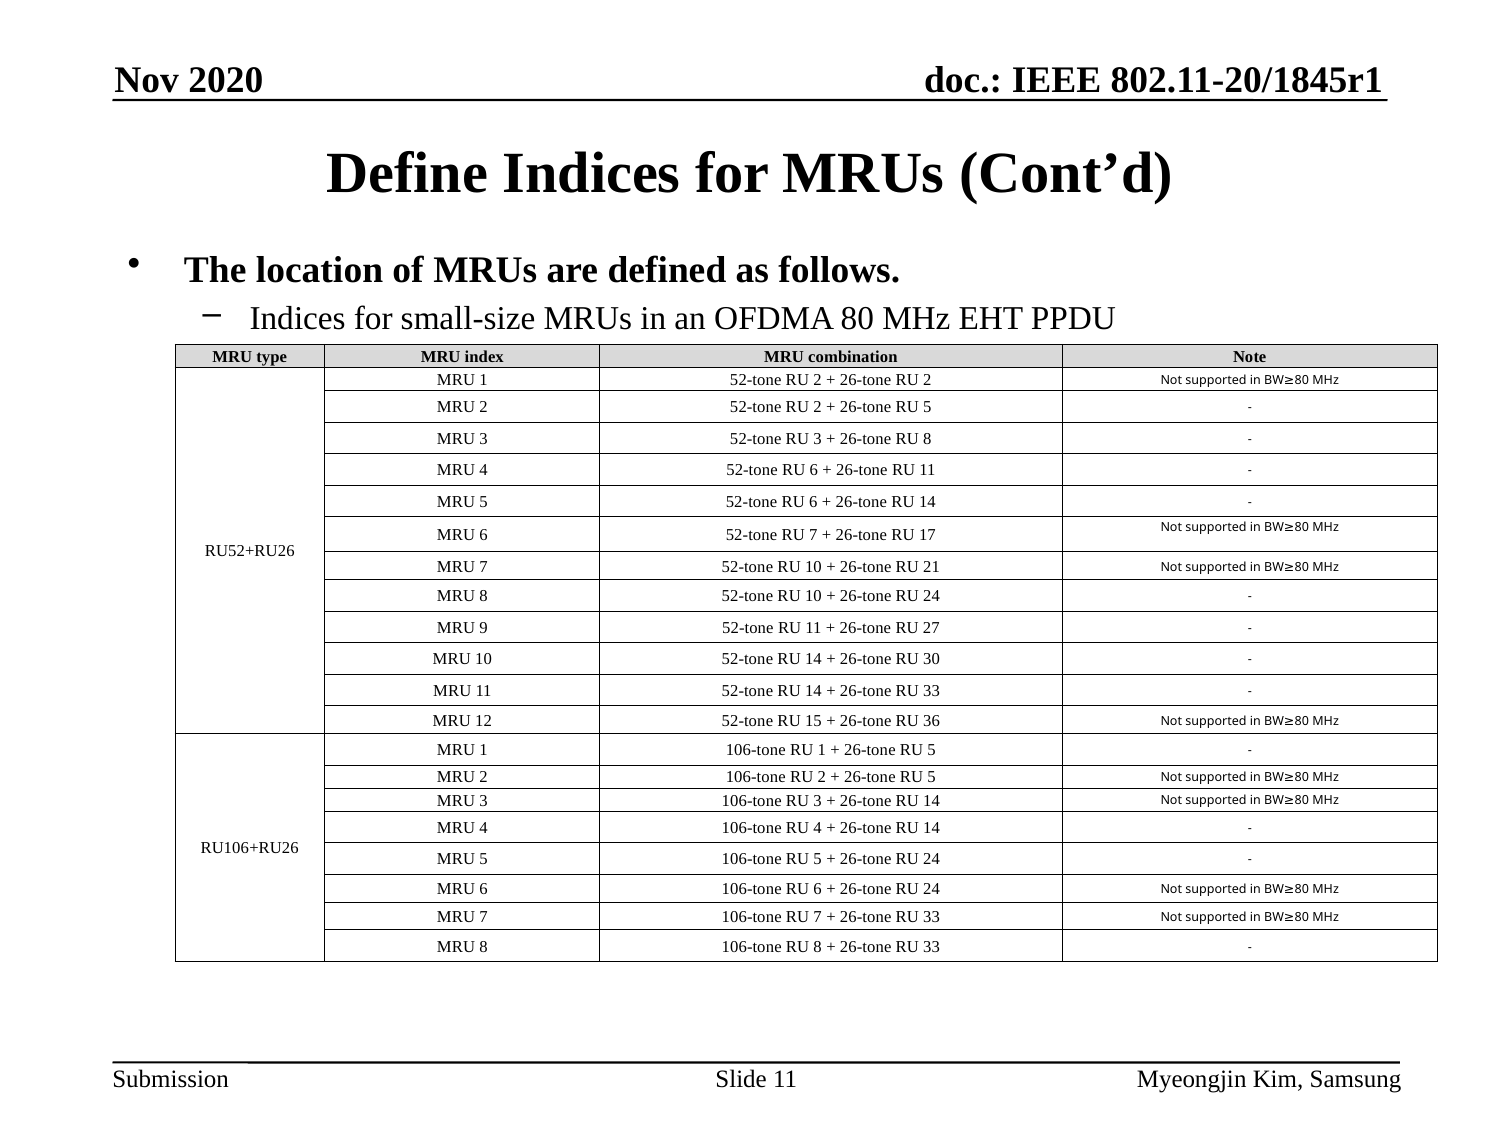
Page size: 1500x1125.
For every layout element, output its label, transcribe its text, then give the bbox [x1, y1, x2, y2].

table_cell MRU 1 [325, 368, 599, 390]
table_header MRU type [176, 345, 324, 367]
table_cell 52-tone RU 10 + 26-tone RU 21 [600, 552, 1062, 579]
table_cell Not supported in BW≥80 MHz [1063, 552, 1437, 579]
table_cell MRU 5 [325, 843, 599, 874]
table_cell 106-tone RU 1 + 26-tone RU 5 [600, 734, 1062, 765]
table_cell MRU 10 [325, 643, 599, 674]
table_cell - [1063, 675, 1437, 705]
table_cell RU52+RU26 [176, 368, 324, 733]
table_cell MRU 4 [325, 454, 599, 485]
table_cell MRU 3 [325, 789, 599, 811]
table_header MRU combination [600, 345, 1062, 367]
table_cell MRU 6 [325, 875, 599, 902]
table_cell MRU 12 [325, 706, 599, 733]
table_cell - [1063, 643, 1437, 674]
table_cell 52-tone RU 10 + 26-tone RU 24 [600, 580, 1062, 611]
table_cell 52-tone RU 2 + 26-tone RU 5 [600, 391, 1062, 422]
table_cell - [1063, 391, 1437, 422]
table_cell 52-tone RU 14 + 26-tone RU 30 [600, 643, 1062, 674]
table_cell MRU 7 [325, 552, 599, 579]
table_cell 106-tone RU 5 + 26-tone RU 24 [600, 843, 1062, 874]
footer Myeongjin Kim, Samsung [1130, 1061, 1402, 1093]
table_cell 52-tone RU 3 + 26-tone RU 8 [600, 423, 1062, 453]
table_cell MRU 11 [325, 675, 599, 705]
list The location of MRUs are defined as follows. Indices for small-size MRUs in an OFDMA 80 MHz EHT PPDU Indices for MRUs are defined based on 52-tone RU indices in Table 36.5 (Data and pilot subcarrier indices for RUs in an 80 MHz EHT PPDU (11be D0.1)) and 26-tone RU indices in slide 8 (Proposed 26-tone RU Indices in Both DL and UL for 11be). [112, 237, 1388, 1001]
table_header MRU index [325, 345, 599, 367]
title Define Indices for MRUs (Cont’d) [112, 112, 1388, 226]
table_cell 106-tone RU 2 + 26-tone RU 5 [600, 766, 1062, 788]
table_cell MRU 2 [325, 766, 599, 788]
table_cell - [1063, 580, 1437, 611]
table_cell Not supported in BW≥80 MHz [1063, 789, 1437, 811]
table_cell MRU 8 [325, 580, 599, 611]
table_cell - [1063, 454, 1437, 485]
table_cell - [1063, 843, 1437, 874]
table_cell MRU 8 [325, 930, 599, 961]
table_cell - [1063, 734, 1437, 765]
table_cell Not supported in BW≥80 MHz [1063, 368, 1437, 390]
table_cell 106-tone RU 6 + 26-tone RU 24 [600, 875, 1062, 902]
table_cell 106-tone RU 3 + 26-tone RU 14 [600, 789, 1062, 811]
table_cell MRU 5 [325, 486, 599, 516]
table_cell Not supported in BW≥80 MHz [1063, 766, 1437, 788]
table_cell MRU 2 [325, 391, 599, 422]
table_cell MRU 4 [325, 812, 599, 842]
table_cell - [1063, 423, 1437, 453]
table_cell 106-tone RU 7 + 26-tone RU 33 [600, 903, 1062, 929]
table_cell MRU 3 [325, 423, 599, 453]
table_cell Not supported in BW≥80 MHz [1063, 706, 1437, 733]
table_cell MRU 1 [325, 734, 599, 765]
table_cell MRU 9 [325, 612, 599, 642]
table_cell 52-tone RU 6 + 26-tone RU 14 [600, 486, 1062, 516]
table_cell - [1063, 930, 1437, 961]
table_cell Not supported in BW≥80 MHz [1063, 517, 1437, 551]
table_cell 52-tone RU 15 + 26-tone RU 36 [600, 706, 1062, 733]
table_cell - [1063, 612, 1437, 642]
table_cell 52-tone RU 7 + 26-tone RU 17 [600, 517, 1062, 551]
table_cell - [1063, 486, 1437, 516]
table_cell RU106+RU26 [176, 734, 324, 961]
table_cell 52-tone RU 2 + 26-tone RU 2 [600, 368, 1062, 390]
table_cell 106-tone RU 8 + 26-tone RU 33 [600, 930, 1062, 961]
slide_number Slide 11 [712, 1061, 800, 1093]
table_cell - [1063, 812, 1437, 842]
table_cell MRU 6 [325, 517, 599, 551]
table_cell 52-tone RU 11 + 26-tone RU 27 [600, 612, 1062, 642]
table_cell 52-tone RU 14 + 26-tone RU 33 [600, 675, 1062, 705]
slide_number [114, 54, 309, 101]
table_header Note [1063, 345, 1437, 367]
table_cell 106-tone RU 4 + 26-tone RU 14 [600, 812, 1062, 842]
table_cell 52-tone RU 6 + 26-tone RU 11 [600, 454, 1062, 485]
table_cell Not supported in BW≥80 MHz [1063, 903, 1437, 929]
table_cell MRU 7 [325, 903, 599, 929]
table_cell Not supported in BW≥80 MHz [1063, 875, 1437, 902]
